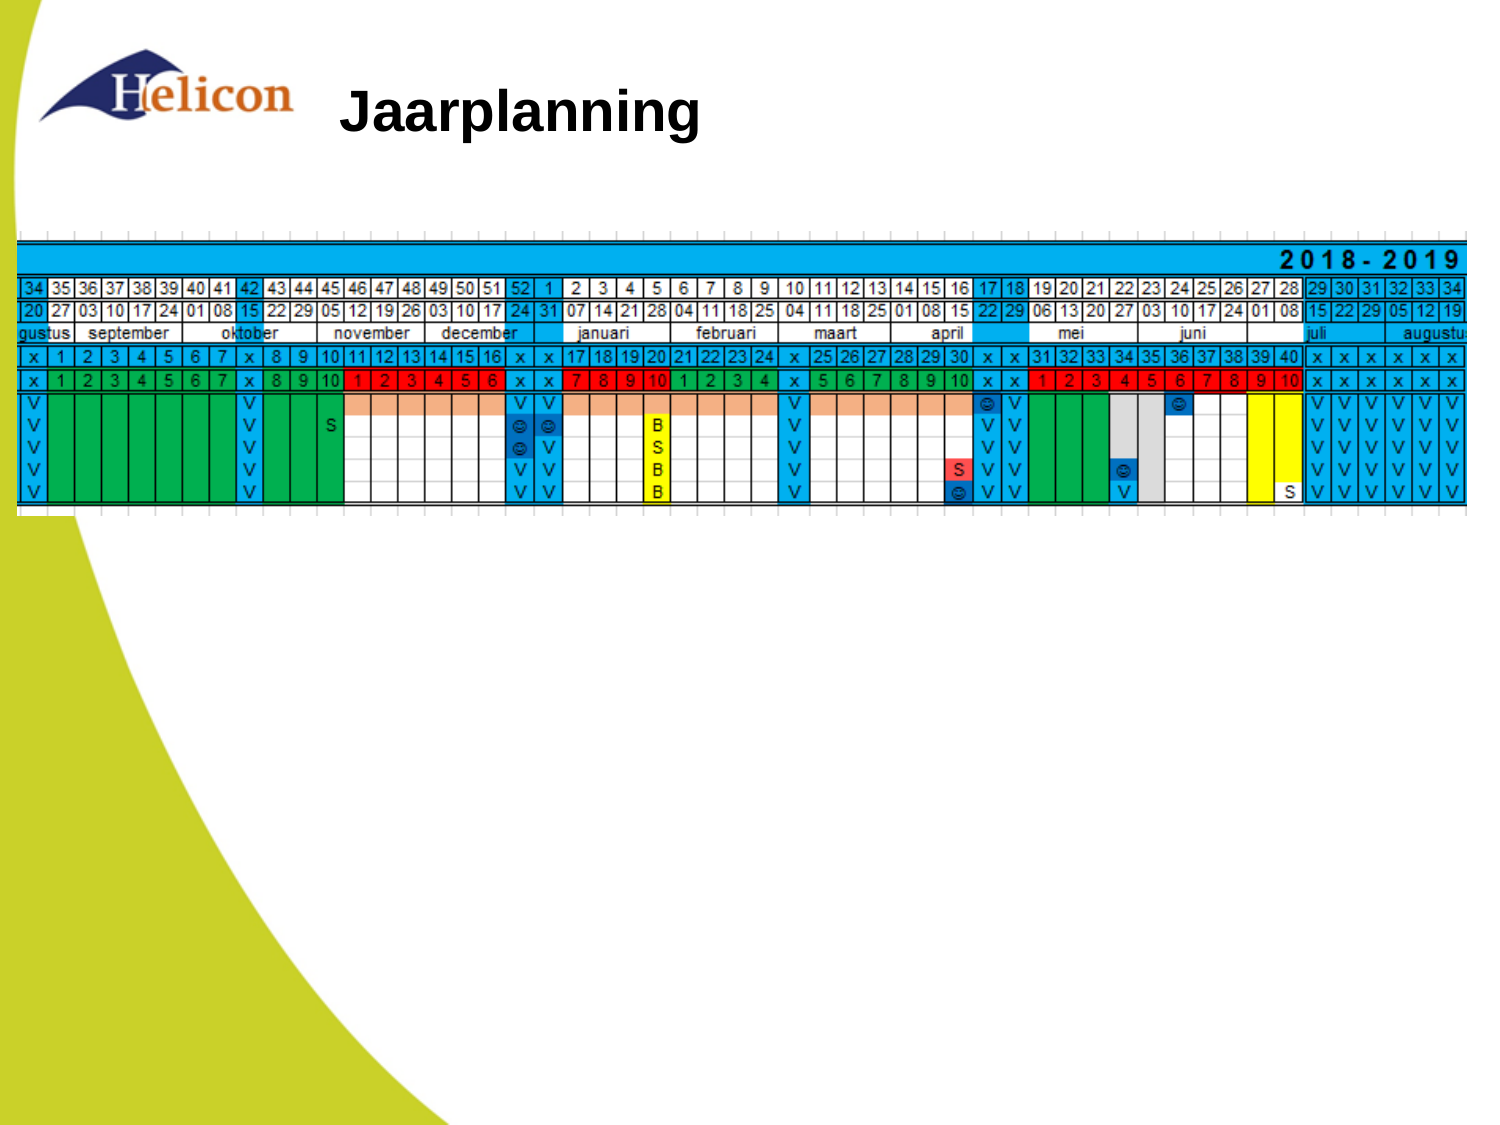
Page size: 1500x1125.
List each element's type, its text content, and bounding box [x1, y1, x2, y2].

title Jaarplanning [324, 54, 1415, 161]
picture [0, 0, 1500, 1125]
